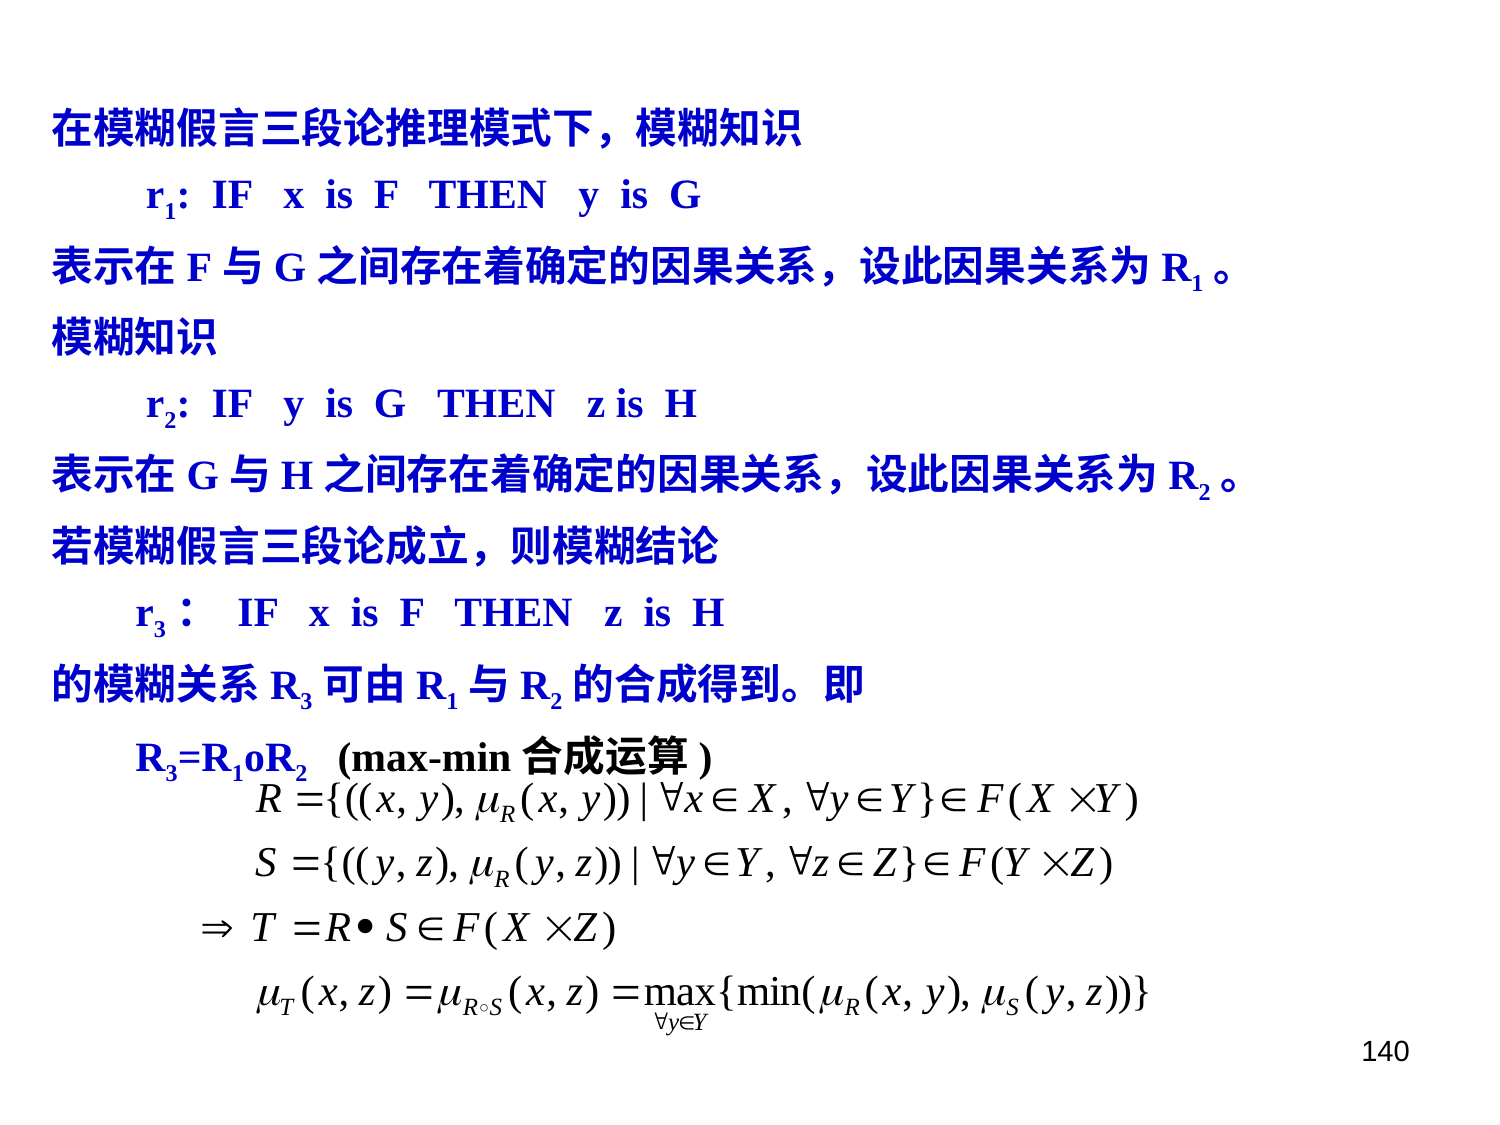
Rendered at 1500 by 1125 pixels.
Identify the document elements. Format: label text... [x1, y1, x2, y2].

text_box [194, 768, 1159, 1047]
text_box 在模糊假言三段论推理模式下，模糊知识 r1: IF x is F THEN y is G 表示在F与G之间存在着确定的因果关系，设此因果关系为R1。 模糊知识 r2: IF y is G THEN z is H 表示在G与H之间存在着确定的因果关系，设此因果关系为R2。 若模糊假言三段论成立，则模糊结论 r3： IF x is F THEN z is H 的模糊关系R3可由R1与R2的合成得到。即 R3=R1οR2 (max-min合成运算) [36, 84, 1455, 859]
slide_number 140 [1074, 1024, 1425, 1103]
